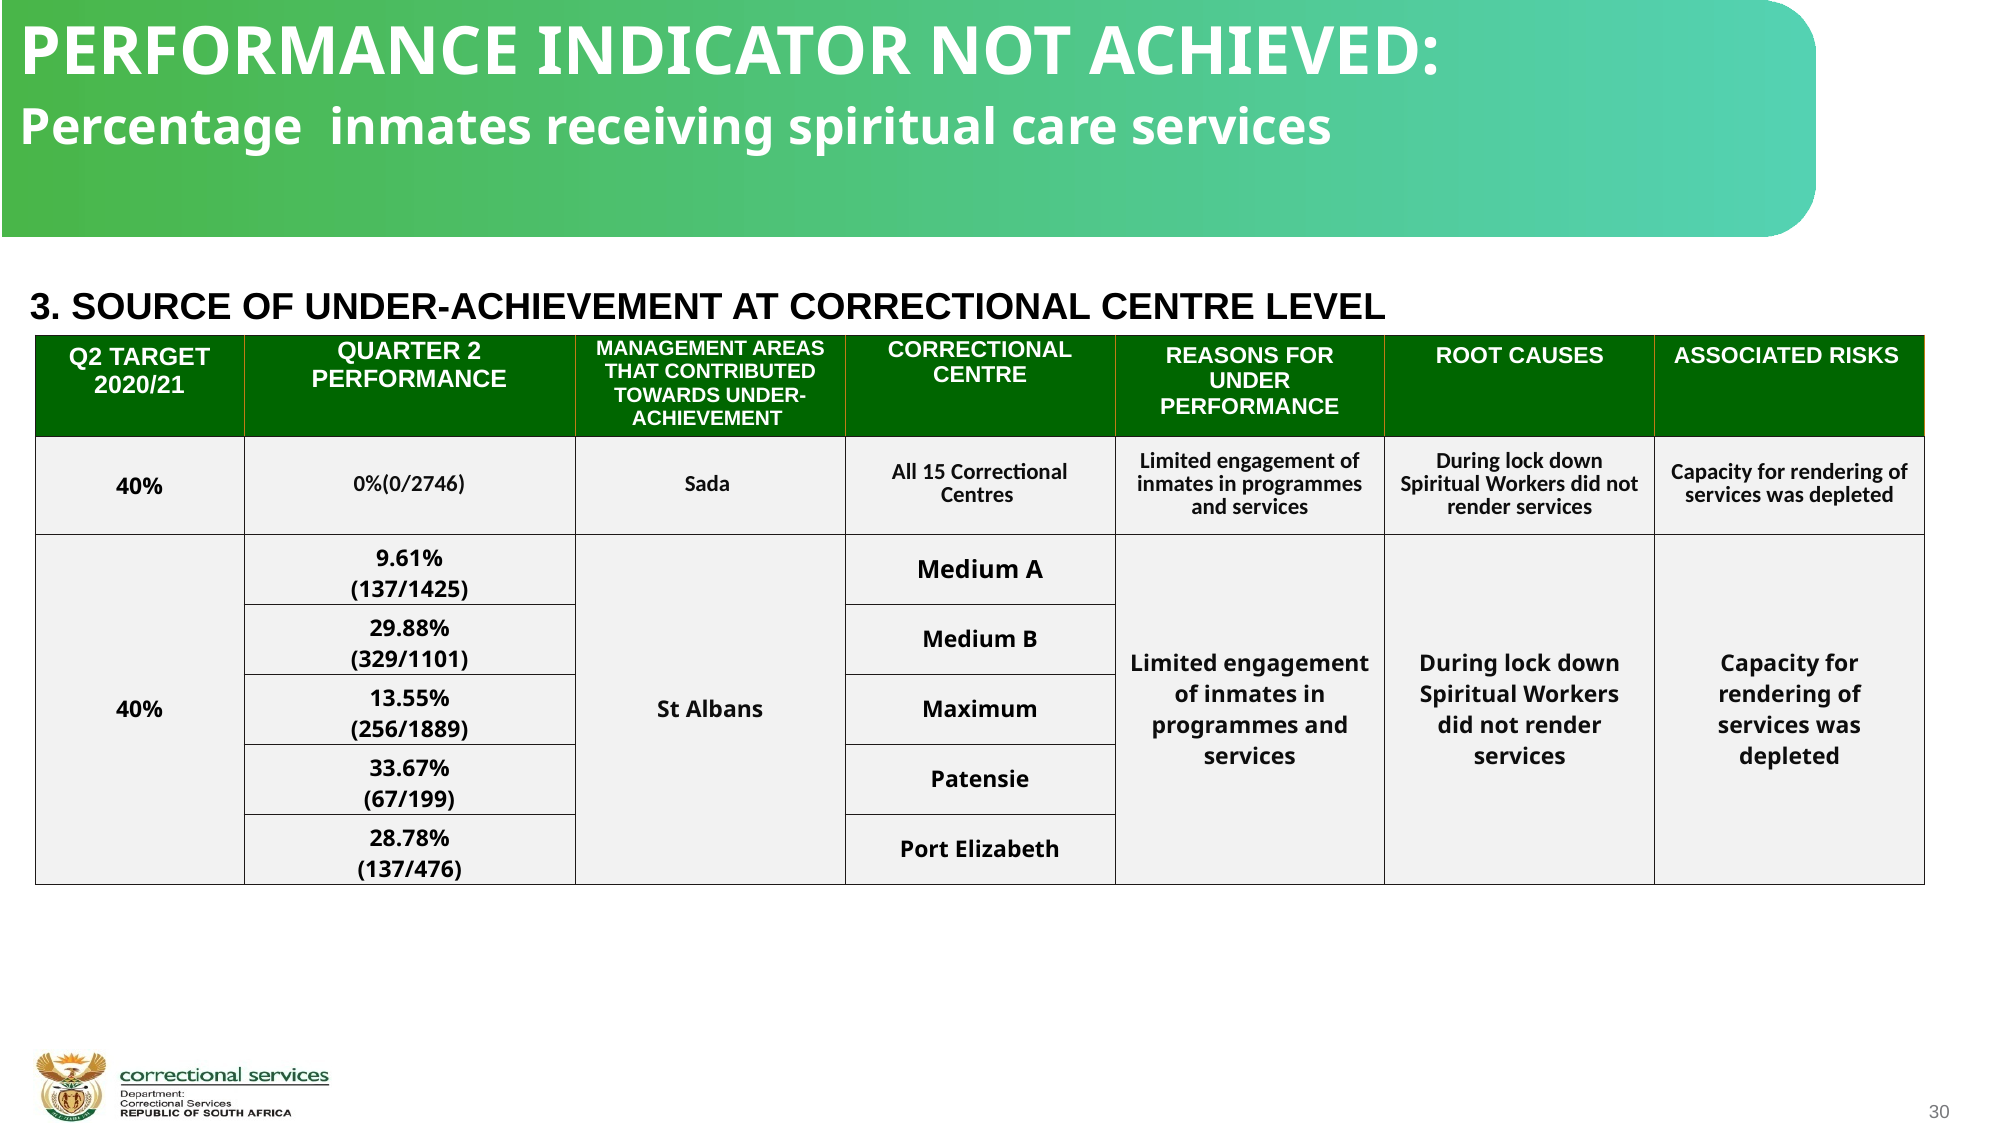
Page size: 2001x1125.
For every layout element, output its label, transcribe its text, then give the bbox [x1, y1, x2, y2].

table_cell 40% [36, 535, 244, 884]
table_cell 13.55% (256/1889) [245, 675, 575, 744]
picture [33, 1049, 332, 1123]
table_header QUARTER 2 PERFORMANCE [245, 336, 575, 436]
table_header MANAGEMENT AREAS THAT CONTRIBUTED TOWARDS UNDER-ACHIEVEMENT [576, 336, 845, 436]
table_cell During lock down Spiritual Workers did not render services [1385, 535, 1654, 884]
table_cell 9.61% (137/1425) [245, 535, 575, 604]
table_cell 0%(0/2746) [245, 437, 575, 534]
table_header CORRECTIONAL CENTRE [846, 336, 1115, 436]
table_cell 40% [36, 437, 244, 534]
table_header ROOT CAUSES [1385, 336, 1654, 436]
table_cell All 15 Correctional Centres [846, 437, 1115, 534]
table_cell Sada [576, 437, 845, 534]
table_header REASONS FOR UNDER PERFORMANCE [1116, 336, 1384, 436]
table_cell Limited engagement of inmates in programmes and services [1116, 535, 1384, 884]
table_cell 33.67% (67/199) [245, 745, 575, 814]
table_cell St Albans [576, 535, 845, 884]
table_cell Maximum [846, 675, 1115, 744]
table_cell Port Elizabeth [846, 815, 1115, 884]
text_box 3. SOURCE OF UNDER-ACHIEVEMENT AT CORRECTIONAL CENTRE LEVEL [0, 274, 1463, 335]
table_cell Capacity for rendering of services was depleted [1655, 535, 1924, 884]
table_cell Medium B [846, 605, 1115, 674]
table_cell Limited engagement of inmates in programmes and services [1116, 437, 1384, 534]
table_cell Patensie [846, 745, 1115, 814]
table_cell During lock down Spiritual Workers did not render services [1385, 437, 1654, 534]
table_cell 29.88% (329/1101) [245, 605, 575, 674]
table_header Q2 TARGET 2020/21 [36, 336, 244, 436]
table_cell Capacity for rendering of services was depleted [1655, 437, 1924, 534]
table_cell 28.78% (137/476) [245, 815, 575, 884]
text_box [2, 0, 1816, 237]
text_box PERFORMANCE INDICATOR NOT ACHIEVED: Percentage inmates receiving spiritual care services [4, 9, 1803, 96]
table_cell Medium A [846, 535, 1115, 604]
table_header ASSOCIATED RISKS [1655, 336, 1924, 436]
